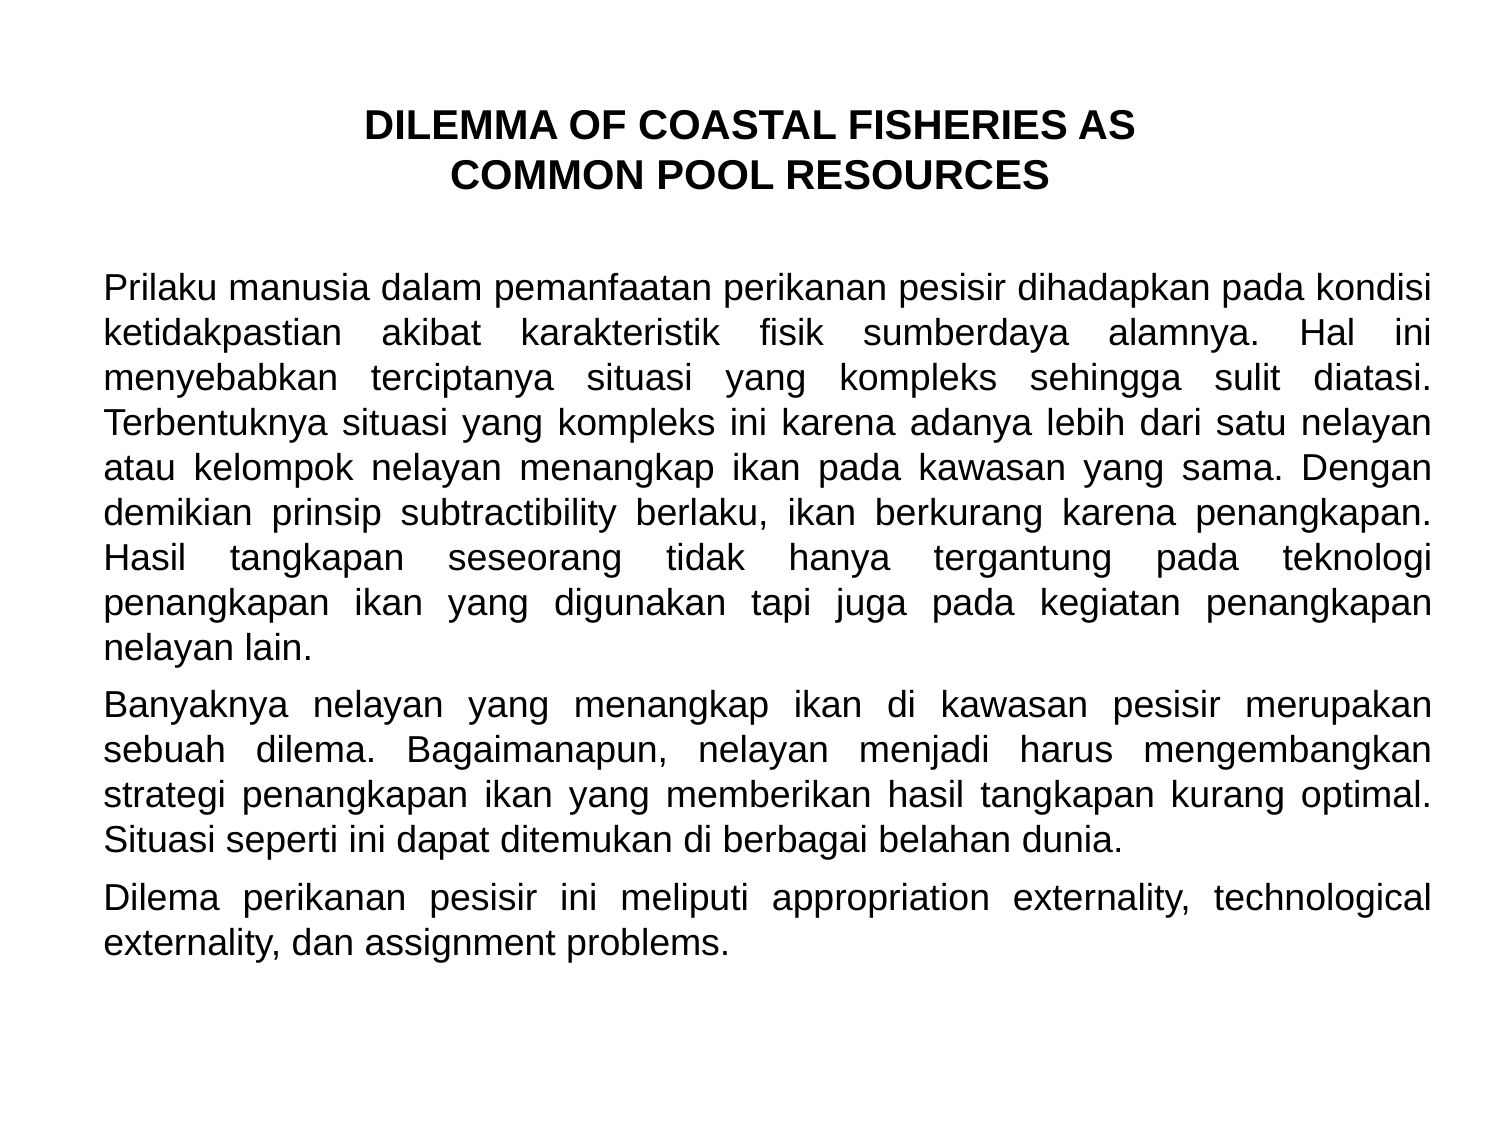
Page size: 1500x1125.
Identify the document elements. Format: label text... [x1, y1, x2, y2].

text_box Prilaku manusia dalam pemanfaatan perikanan pesisir dihadapkan pada kondisi ketidakpastian akibat karakteristik fisik sumberdaya alamnya. Hal ini menyebabkan terciptanya situasi yang kompleks sehingga sulit diatasi. Terbentuknya situasi yang kompleks ini karena adanya lebih dari satu nelayan atau kelompok nelayan menangkap ikan pada kawasan yang sama. Dengan demikian prinsip subtractibility berlaku, ikan berkurang karena penangkapan. Hasil tangkapan seseorang tidak hanya tergantung pada teknologi penangkapan ikan yang digunakan tapi juga pada kegiatan penangkapan nelayan lain. Banyaknya nelayan yang menangkap ikan di kawasan pesisir merupakan sebuah dilema. Bagaimanapun, nelayan menjadi harus mengembangkan strategi penangkapan ikan yang memberikan hasil tangkapan kurang optimal. Situasi seperti ini dapat ditemukan di berbagai belahan dunia. Dilema perikanan pesisir ini meliputi appropriation externality, technological externality, dan assignment problems. [88, 255, 1447, 971]
text_box DILEMMA OF COASTAL FISHERIES AS COMMON POOL RESOURCES [277, 90, 1223, 205]
